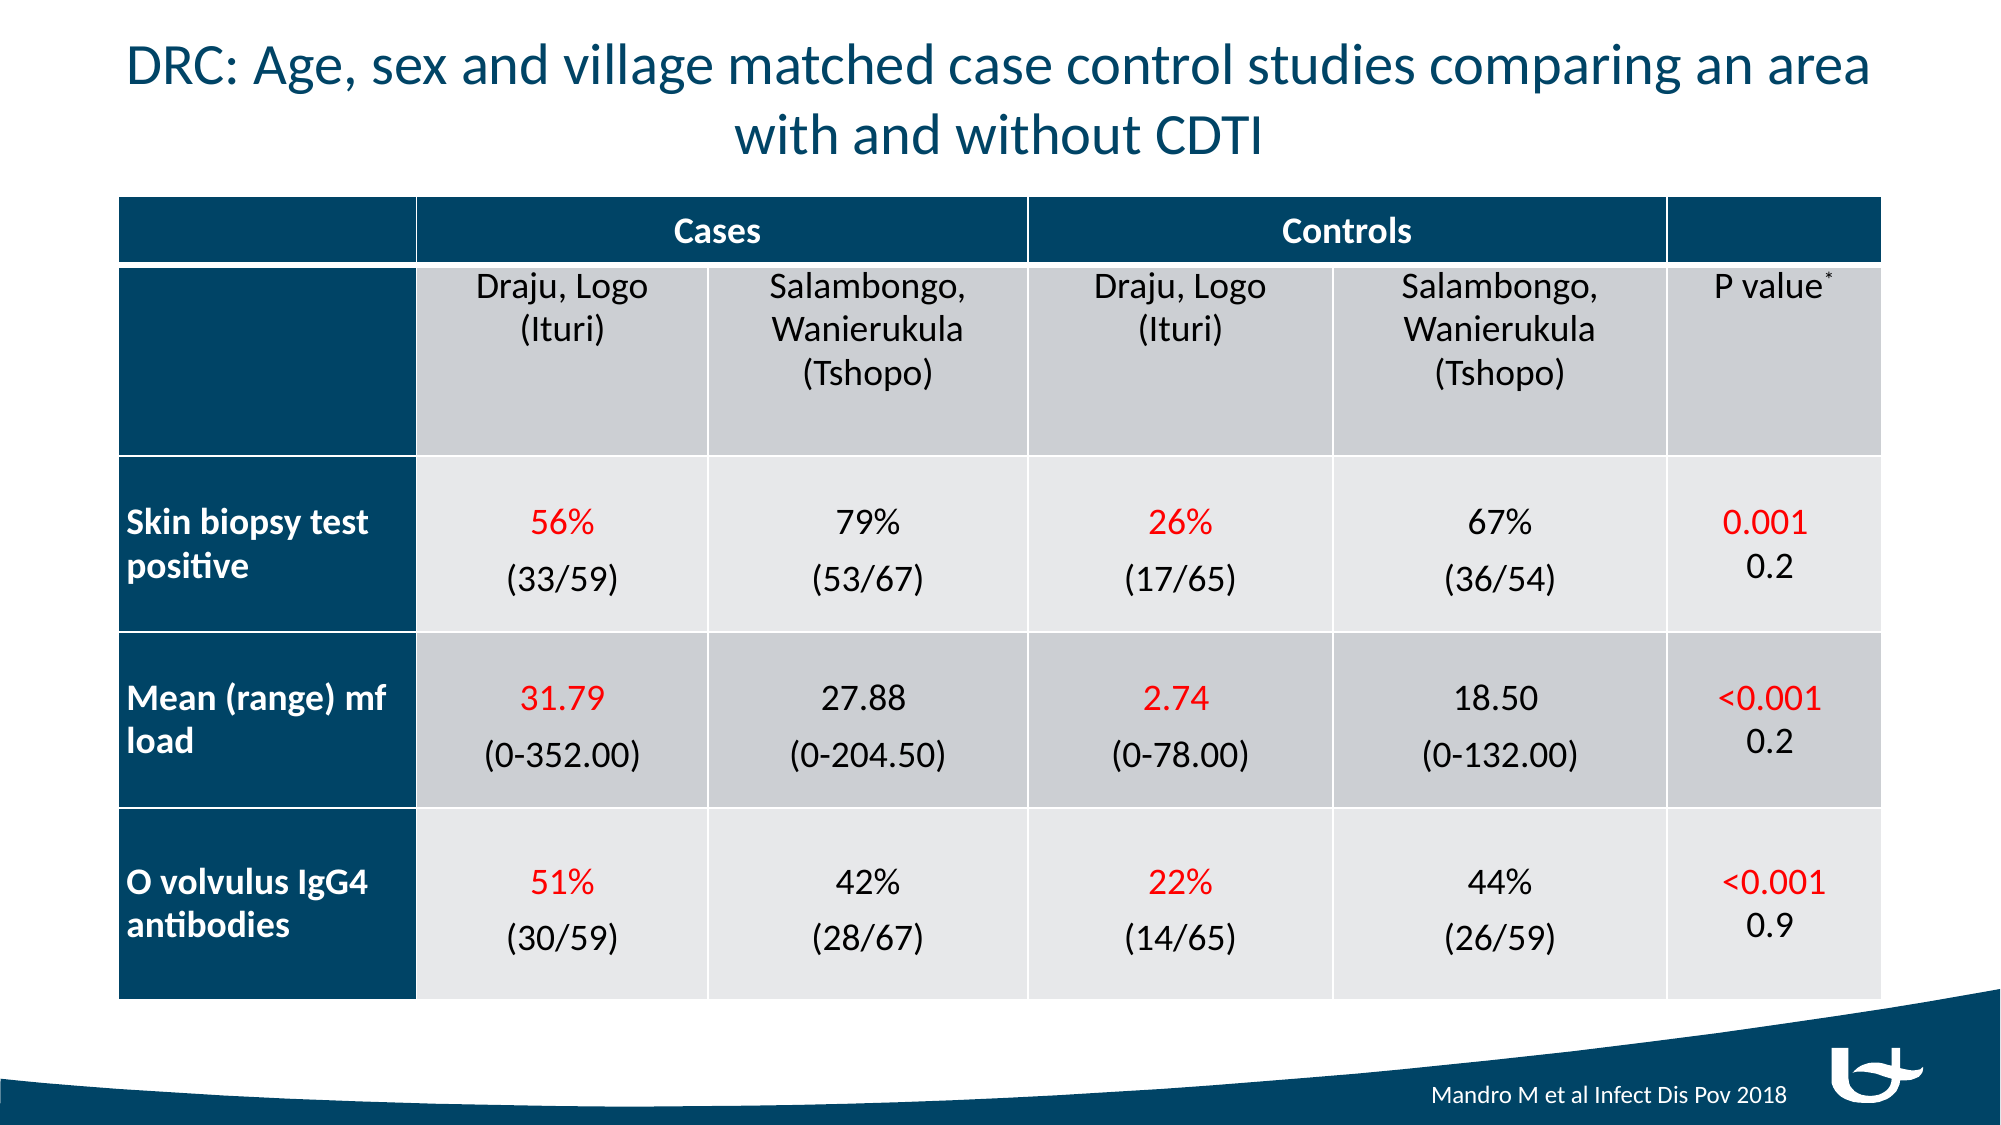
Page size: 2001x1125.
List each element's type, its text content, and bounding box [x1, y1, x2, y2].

table_cell 22% (14/65) [1029, 809, 1332, 999]
table_cell Mean (range) mf load [119, 633, 416, 807]
table_cell [119, 268, 416, 455]
table_cell 0.001 0.2 [1668, 457, 1881, 631]
footer Mandro M et al Infect Dis Pov 2018 [1141, 1076, 1804, 1111]
table_cell 31.79 (0-352.00) [417, 633, 707, 807]
table_cell <0.001 0.2 [1668, 633, 1881, 807]
table_header Cases [417, 197, 1027, 262]
table_cell Salambongo, Wanierukula (Tshopo) [709, 268, 1027, 455]
table_cell <0.001 0.9 [1668, 809, 1881, 999]
table_cell 56% (33/59) [417, 457, 707, 631]
table_cell 26% (17/65) [1029, 457, 1332, 631]
table_cell Salambongo, Wanierukula (Tshopo) [1334, 268, 1666, 455]
table_cell 27.88 (0-204.50) [709, 633, 1027, 807]
table_cell Draju, Logo (Ituri) [417, 268, 707, 455]
table_cell Draju, Logo (Ituri) [1029, 268, 1332, 455]
table_cell 42% (28/67) [709, 809, 1027, 999]
table_cell 18.50 (0-132.00) [1334, 633, 1666, 807]
table_header [119, 197, 416, 262]
table_header [1668, 197, 1881, 262]
title DRC: Age, sex and village matched case control studies comparing an area with and without CDTI [117, 19, 1882, 173]
table_cell 79% (53/67) [709, 457, 1027, 631]
table_cell O volvulus IgG4 antibodies [119, 809, 416, 999]
table_cell 2.74 (0-78.00) [1029, 633, 1332, 807]
table_cell 51% (30/59) [417, 809, 707, 999]
table_header Controls [1029, 197, 1666, 262]
table_cell P value* [1668, 268, 1881, 455]
table_cell 44% (26/59) [1334, 809, 1666, 999]
table_cell 67% (36/54) [1334, 457, 1666, 631]
table_cell Skin biopsy test positive [119, 457, 416, 631]
